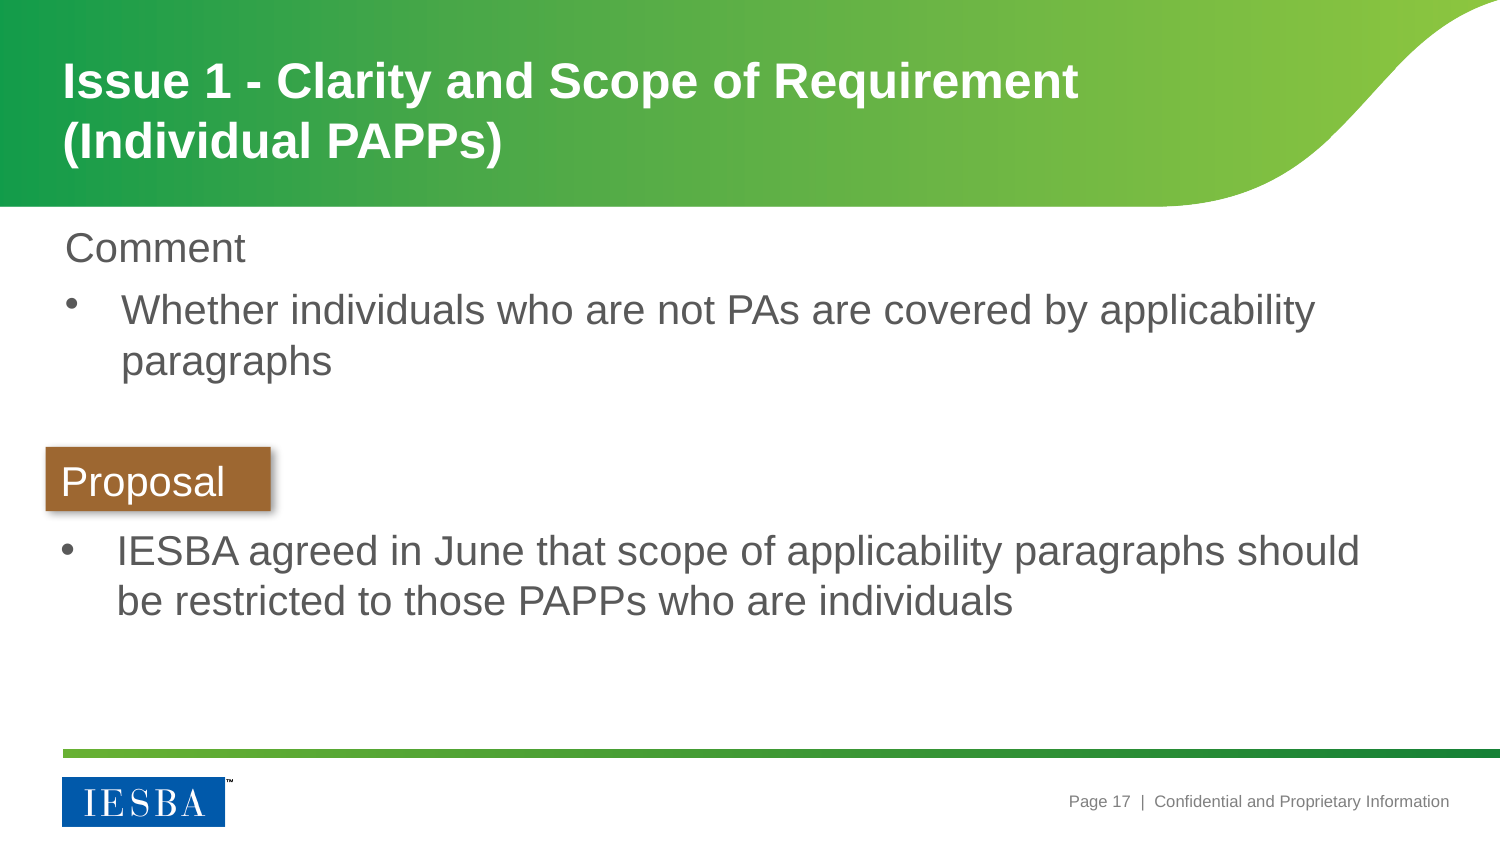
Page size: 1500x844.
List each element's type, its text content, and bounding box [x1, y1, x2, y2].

text_box Proposal [45, 446, 271, 512]
list Comment Whether individuals who are not PAs are covered by applicability paragraphs [49, 213, 1438, 419]
picture [62, 777, 233, 827]
title Issue 1 - Clarity and Scope of Requirement (Individual PAPPs) [62, 75, 1388, 142]
picture [0, 0, 1500, 207]
text_box IESBA agreed in June that scope of applicability paragraphs should be restricted to those PAPPs who are individuals [45, 516, 1384, 632]
